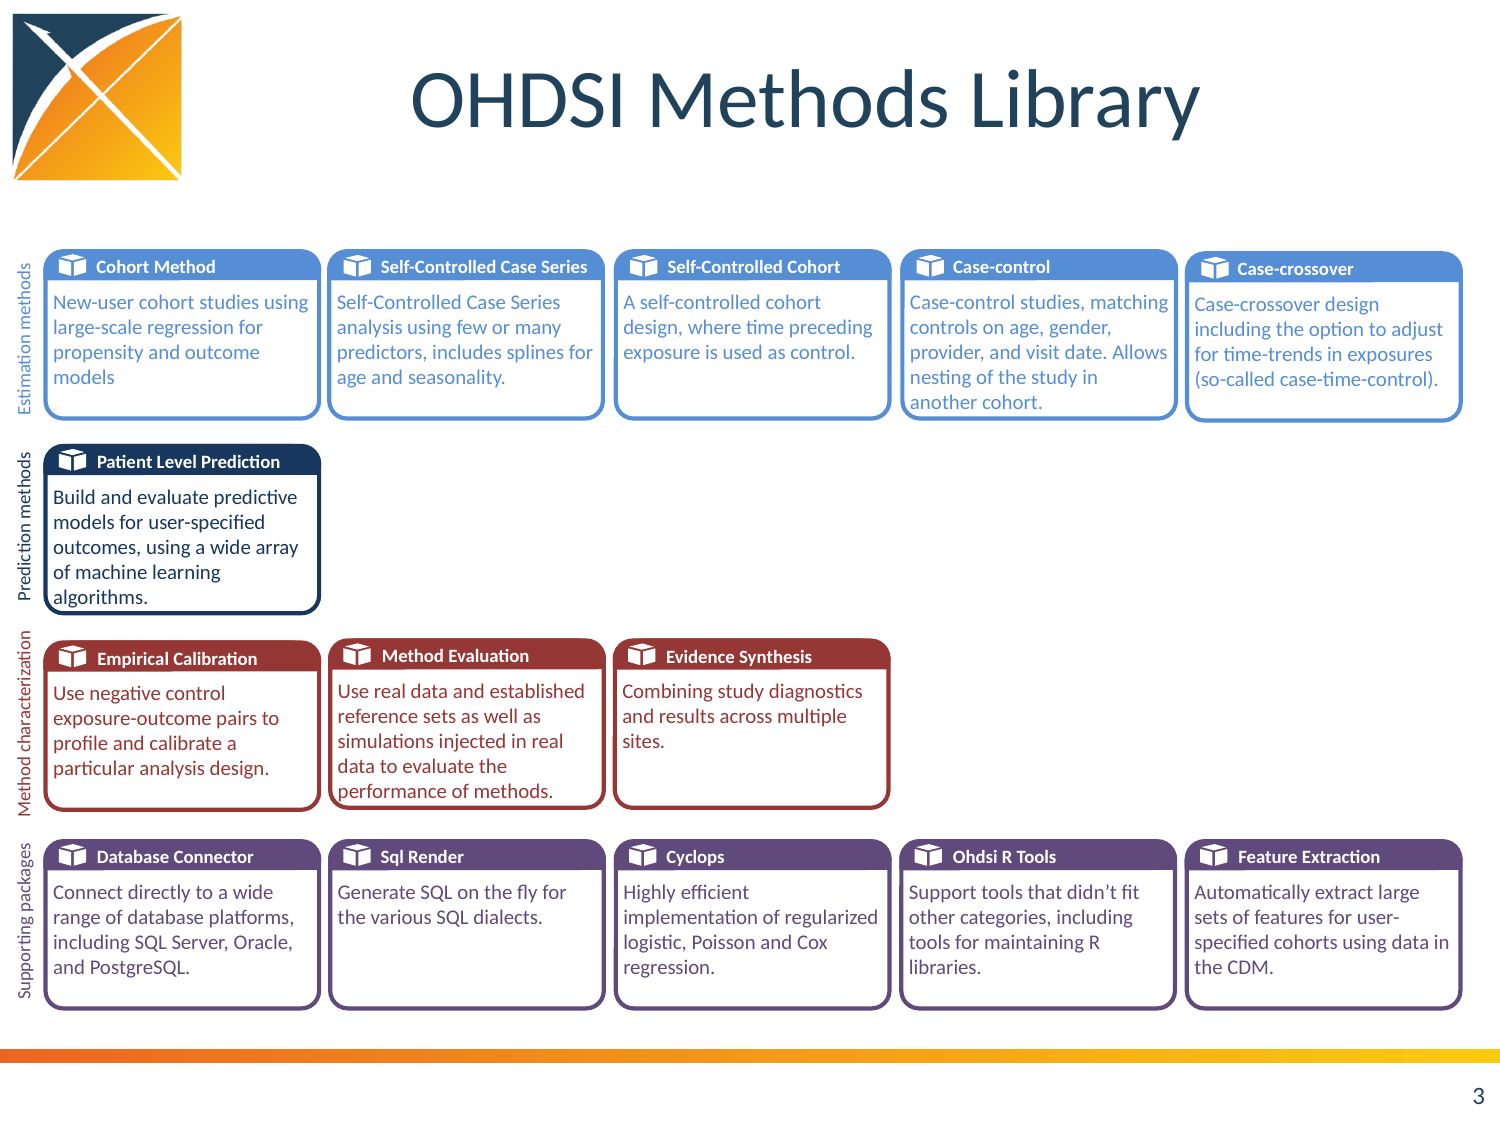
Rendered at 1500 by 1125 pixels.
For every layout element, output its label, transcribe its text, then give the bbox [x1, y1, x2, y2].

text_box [329, 247, 605, 419]
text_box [615, 837, 890, 1009]
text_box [329, 636, 605, 813]
slide_number 3 [1149, 1065, 1500, 1125]
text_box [614, 636, 889, 809]
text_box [45, 442, 320, 618]
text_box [901, 837, 1176, 1009]
text_box Prediction methods [4, 437, 42, 615]
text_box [45, 638, 320, 811]
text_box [45, 247, 320, 419]
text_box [45, 837, 320, 1009]
title OHDSI Methods Library [187, 24, 1425, 163]
text_box Estimation methods [4, 248, 42, 431]
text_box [329, 837, 605, 1009]
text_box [615, 247, 890, 419]
picture [0, 0, 206, 200]
text_box Supporting packages [4, 828, 42, 1015]
text_box Method characterization [4, 615, 42, 828]
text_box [1186, 837, 1461, 1009]
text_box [1186, 249, 1461, 421]
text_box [902, 247, 1177, 423]
